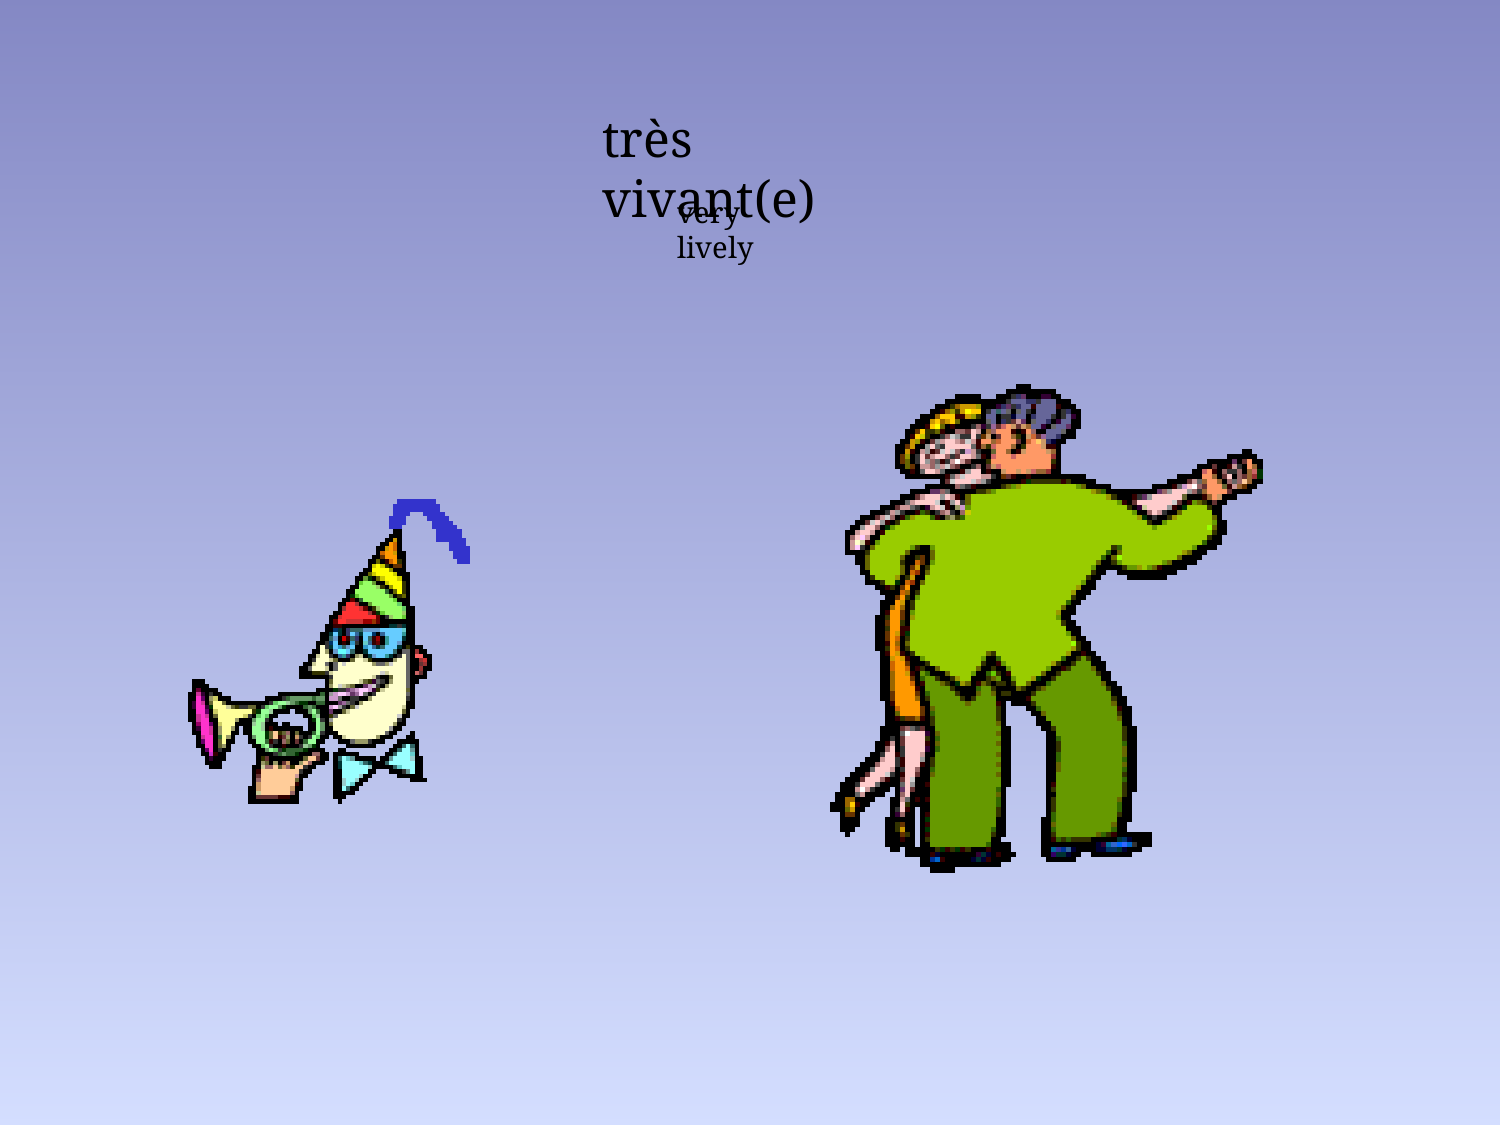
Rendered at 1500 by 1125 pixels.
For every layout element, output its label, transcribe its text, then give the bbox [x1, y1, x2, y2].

text_box très vivant(e) [587, 99, 913, 235]
picture [0, 474, 475, 817]
text_box very lively [662, 187, 825, 273]
picture [824, 374, 1263, 873]
